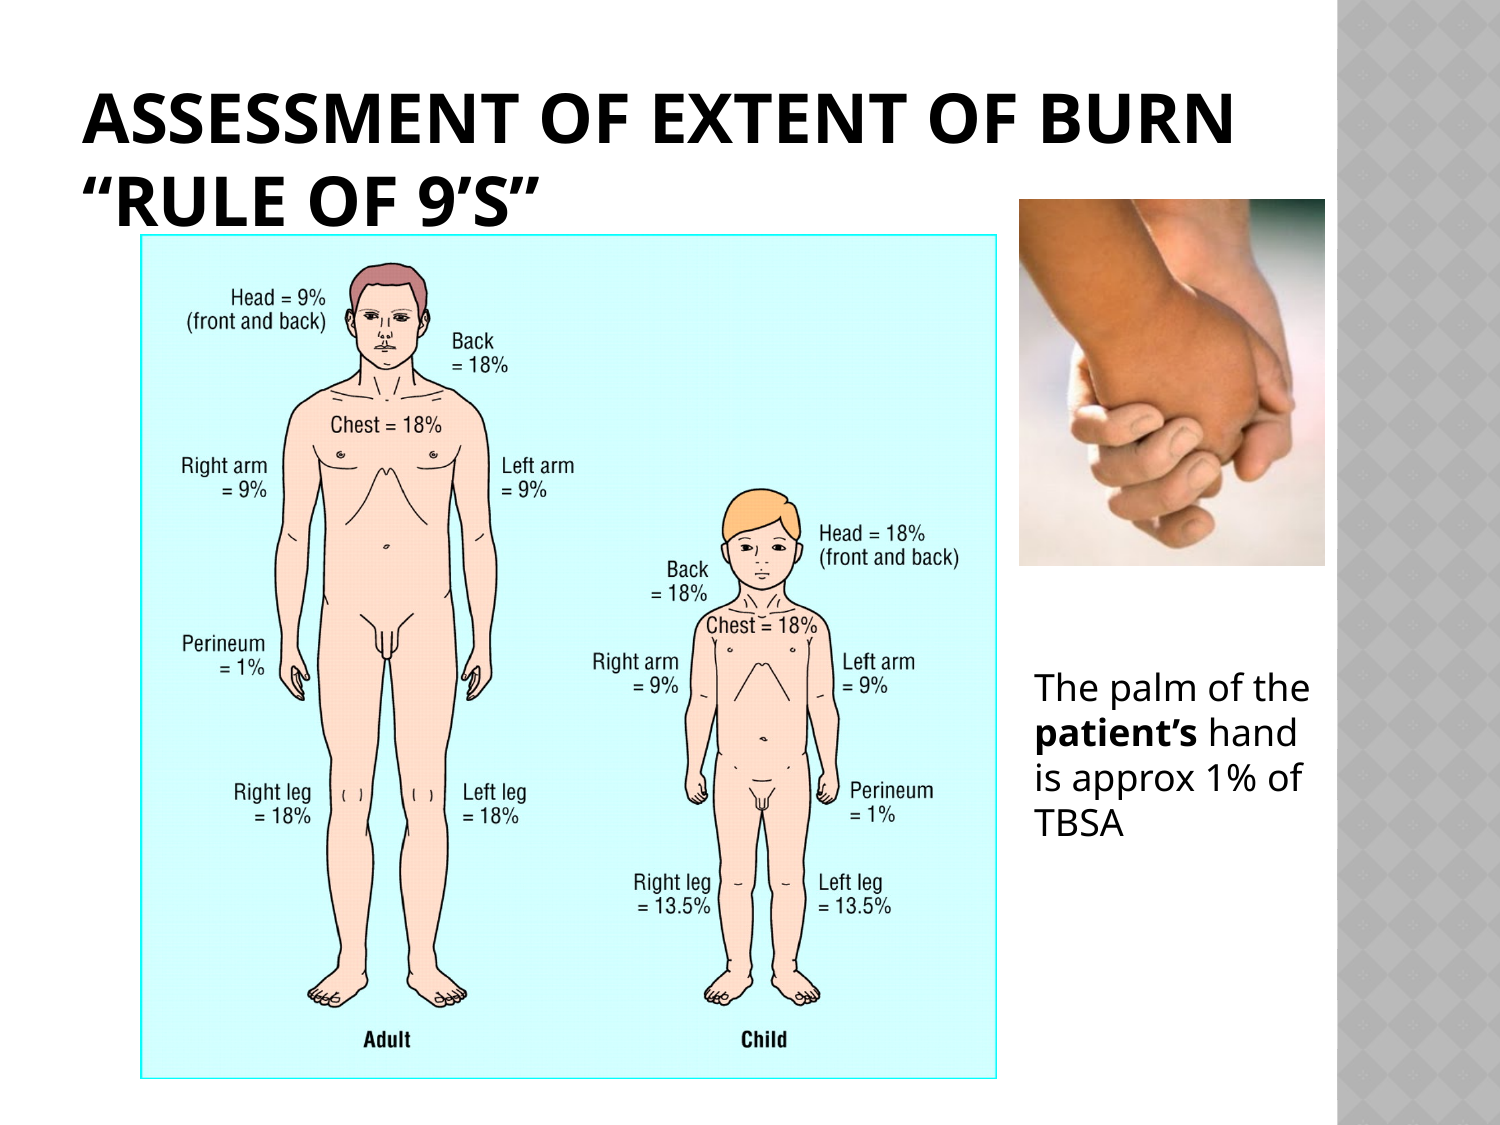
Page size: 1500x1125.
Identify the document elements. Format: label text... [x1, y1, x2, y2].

title Assessment of Extent of Burn “Rule of 9’s” [75, 52, 1263, 240]
text_box The palm of the patient’s hand is approx 1% of TBSA [1019, 656, 1348, 851]
picture [1019, 198, 1325, 567]
picture [140, 233, 997, 1080]
